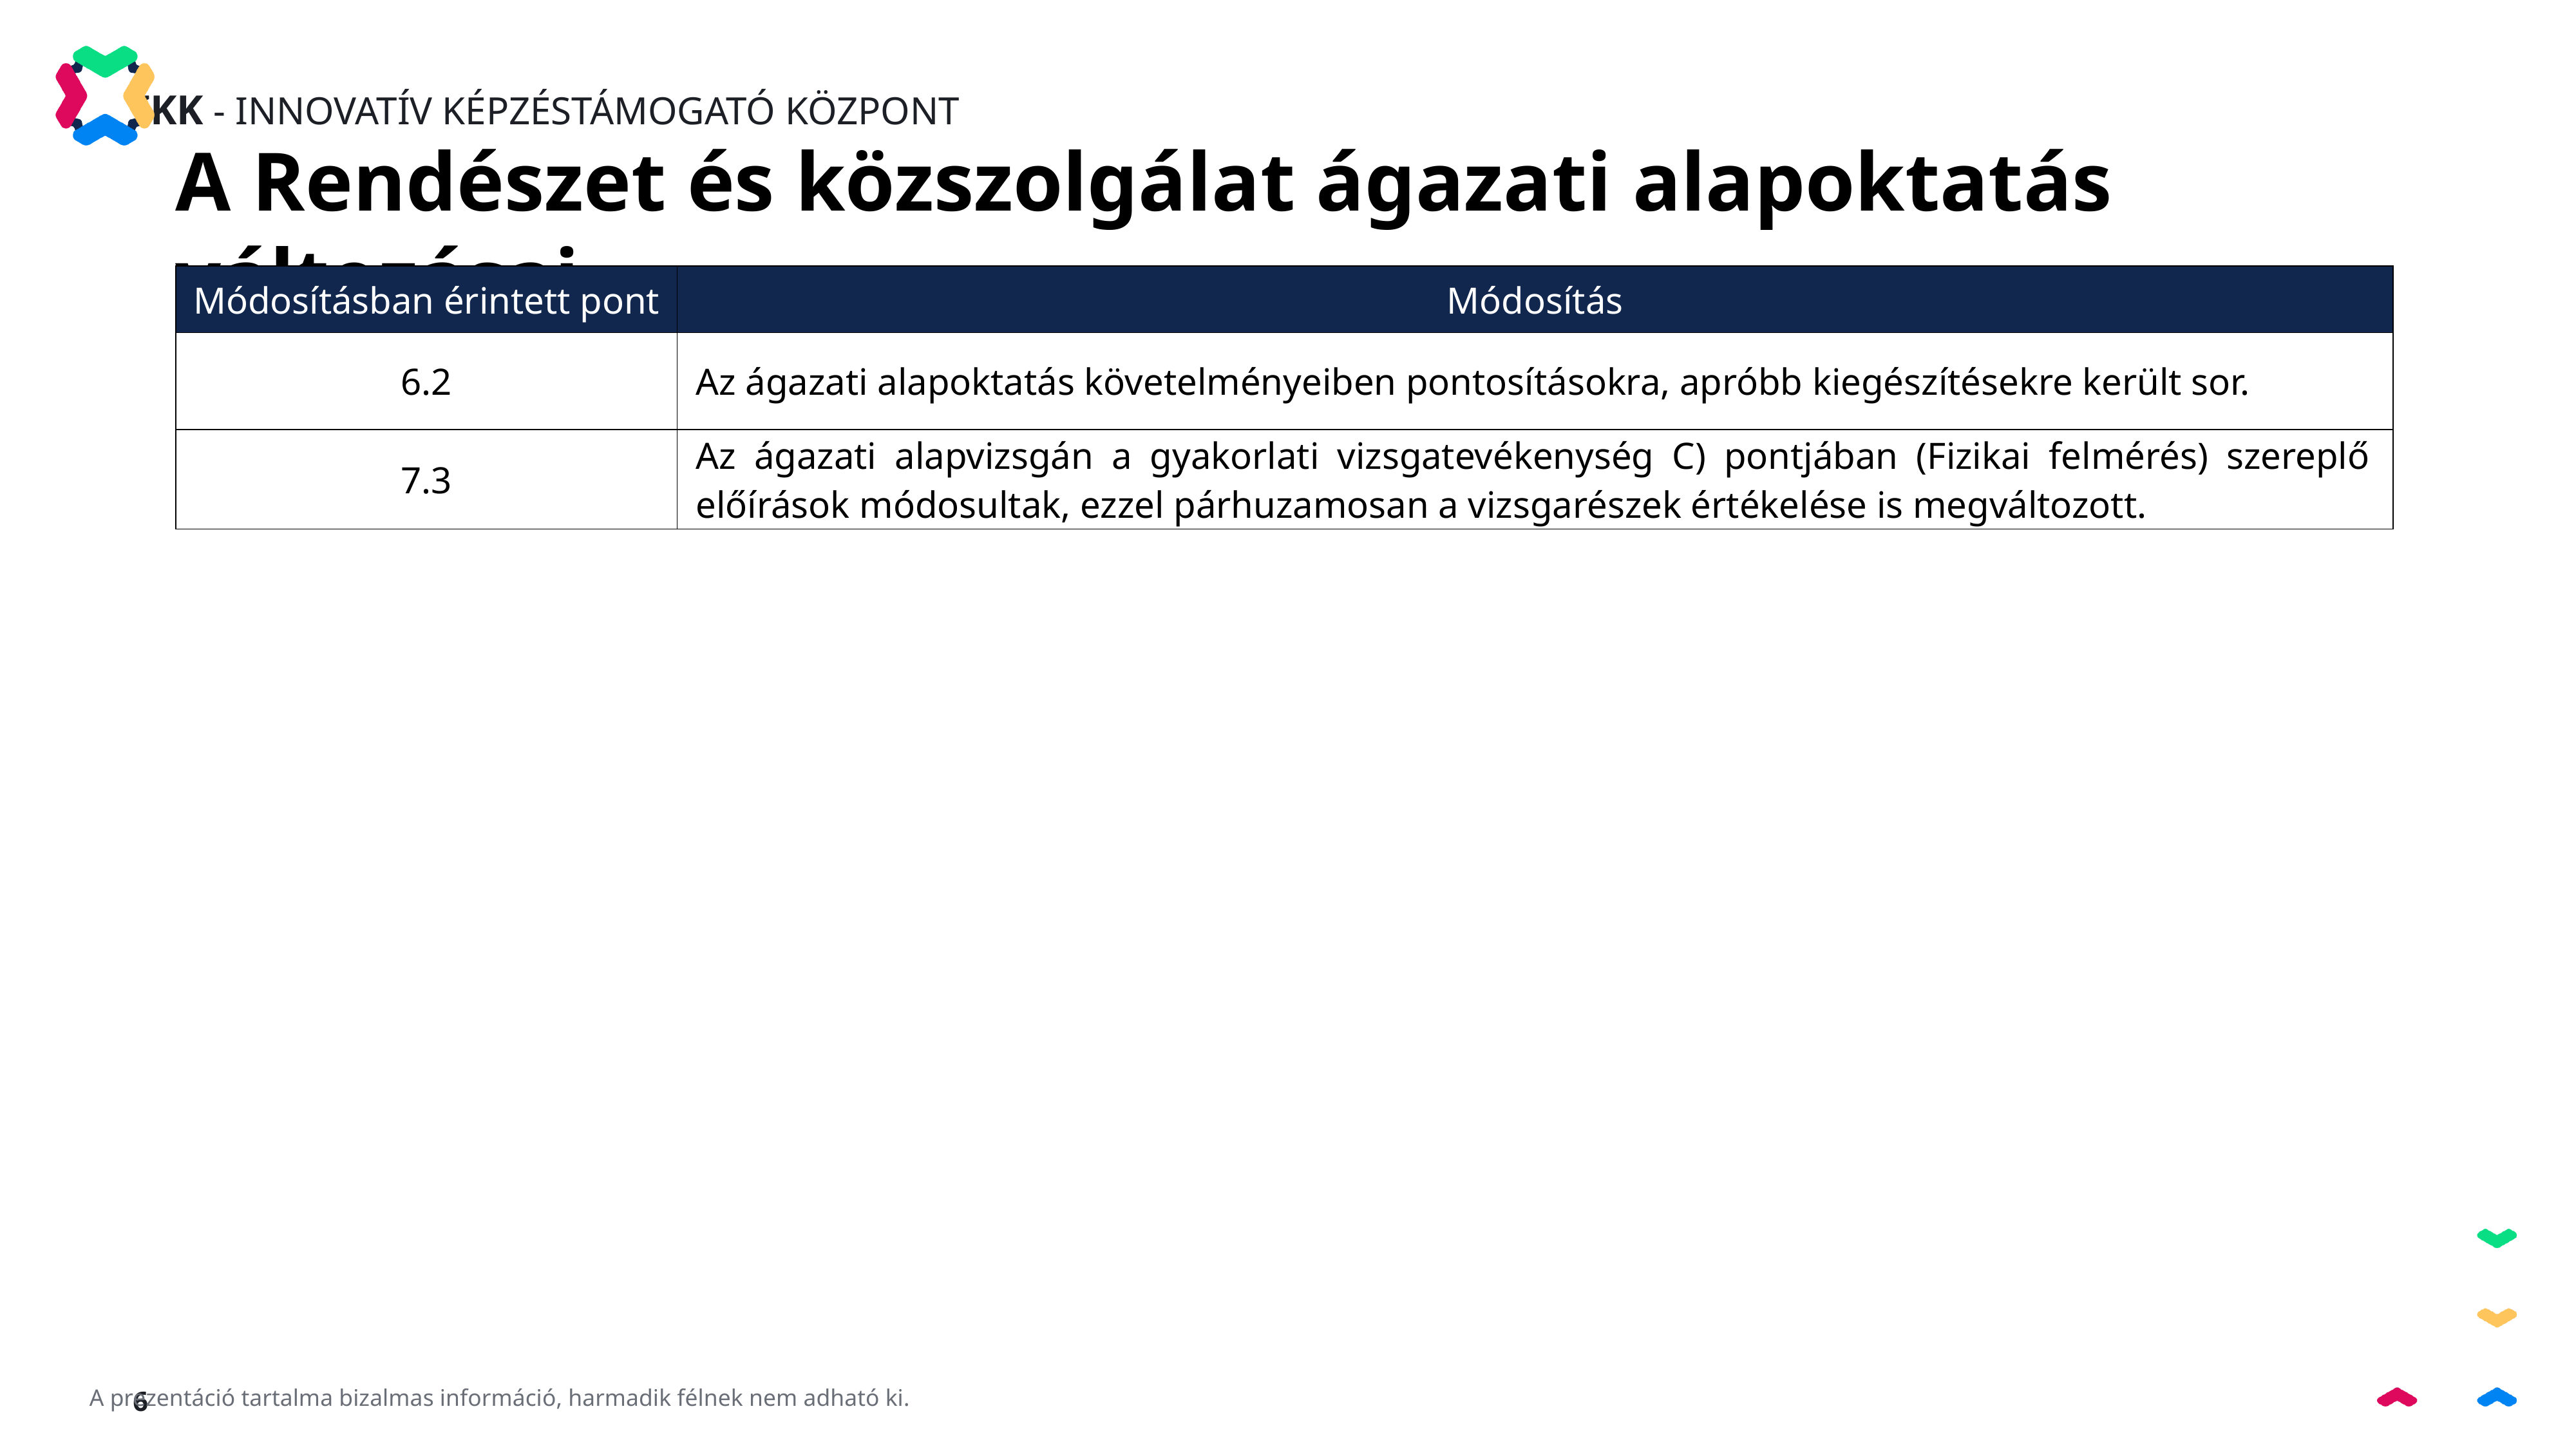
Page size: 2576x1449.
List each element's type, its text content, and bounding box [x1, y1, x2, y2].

table_header Módosítás [677, 267, 2392, 332]
list A Rendészet és közszolgálat ágazati alapoktatás változásai [176, 130, 2336, 209]
table_header Módosításban érintett pont [176, 267, 677, 332]
picture [55, 46, 155, 146]
table_cell Az ágazati alapvizsgán a gyakorlati vizsgatevékenység C) pontjában (Fizikai felmérés) szereplő előírások módosultak, ezzel párhuzamosan a vizsgarészek értékelése is megváltozott. [677, 430, 2392, 529]
table_cell 6.2 [176, 333, 677, 429]
table_cell Az ágazati alapoktatás követelményeiben pontosításokra, apróbb kiegészítésekre került sor. [677, 333, 2392, 429]
picture [2377, 1229, 2517, 1406]
table_cell 7.3 [176, 430, 677, 529]
